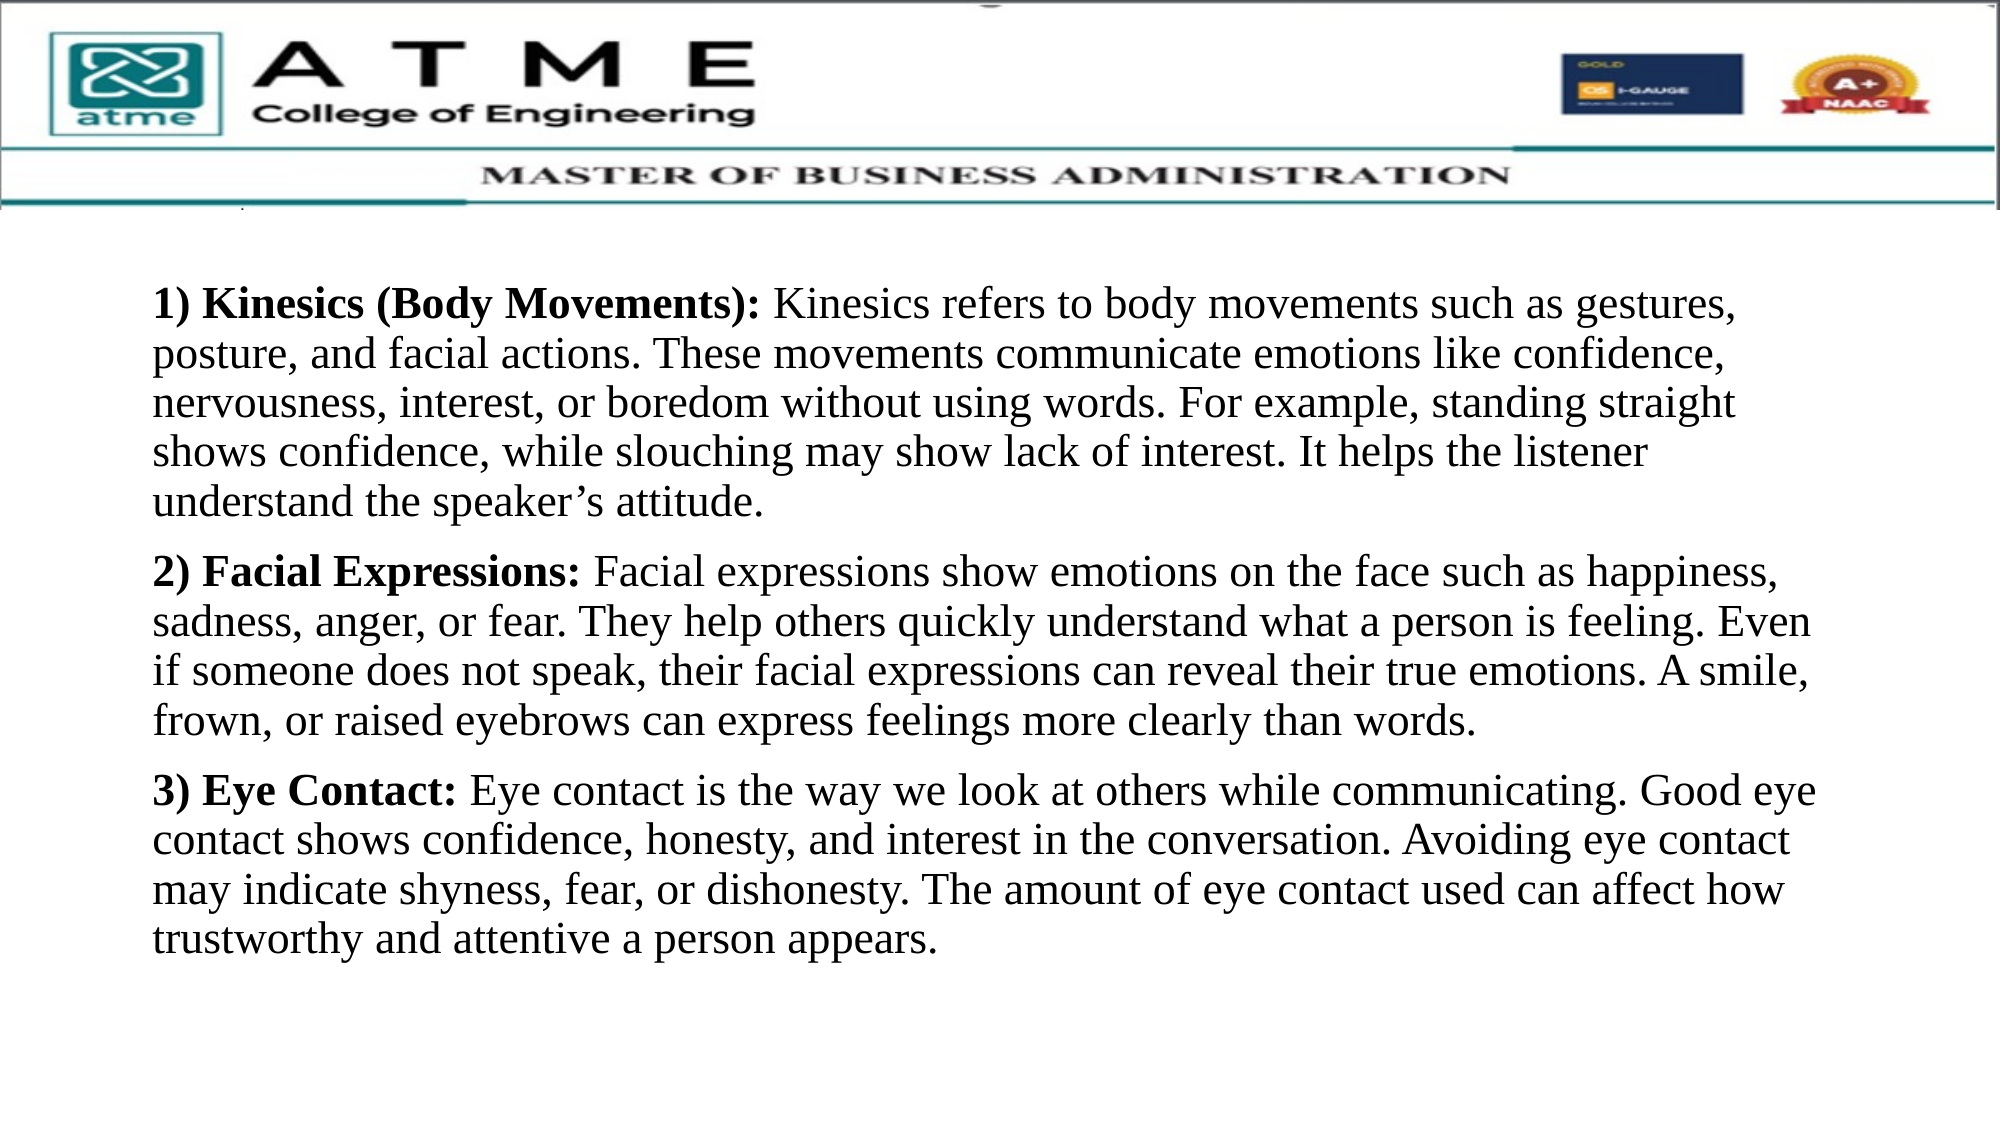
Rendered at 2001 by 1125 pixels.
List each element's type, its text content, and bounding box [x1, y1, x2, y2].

picture [0, 0, 2000, 210]
list 1) Kinesics (Body Movements): Kinesics refers to body movements such as gestures, posture, and facial actions. These movements communicate emotions like confidence, nervousness, interest, or boredom without using words. For example, standing straight shows confidence, while slouching may show lack of interest. It helps the listener understand the speaker’s attitude. 2) Facial Expressions: Facial expressions show emotions on the face such as happiness, sadness, anger, or fear. They help others quickly understand what a person is feeling. Even if someone does not speak, their facial expressions can reveal their true emotions. A smile, frown, or raised eyebrows can express feelings more clearly than words. 3) Eye Contact: Eye contact is the way we look at others while communicating. Good eye contact shows confidence, honesty, and interest in the conversation. Avoiding eye contact may indicate shyness, fear, or dishonesty. The amount of eye contact used can affect how trustworthy and attentive a person appears. [137, 271, 1863, 1042]
